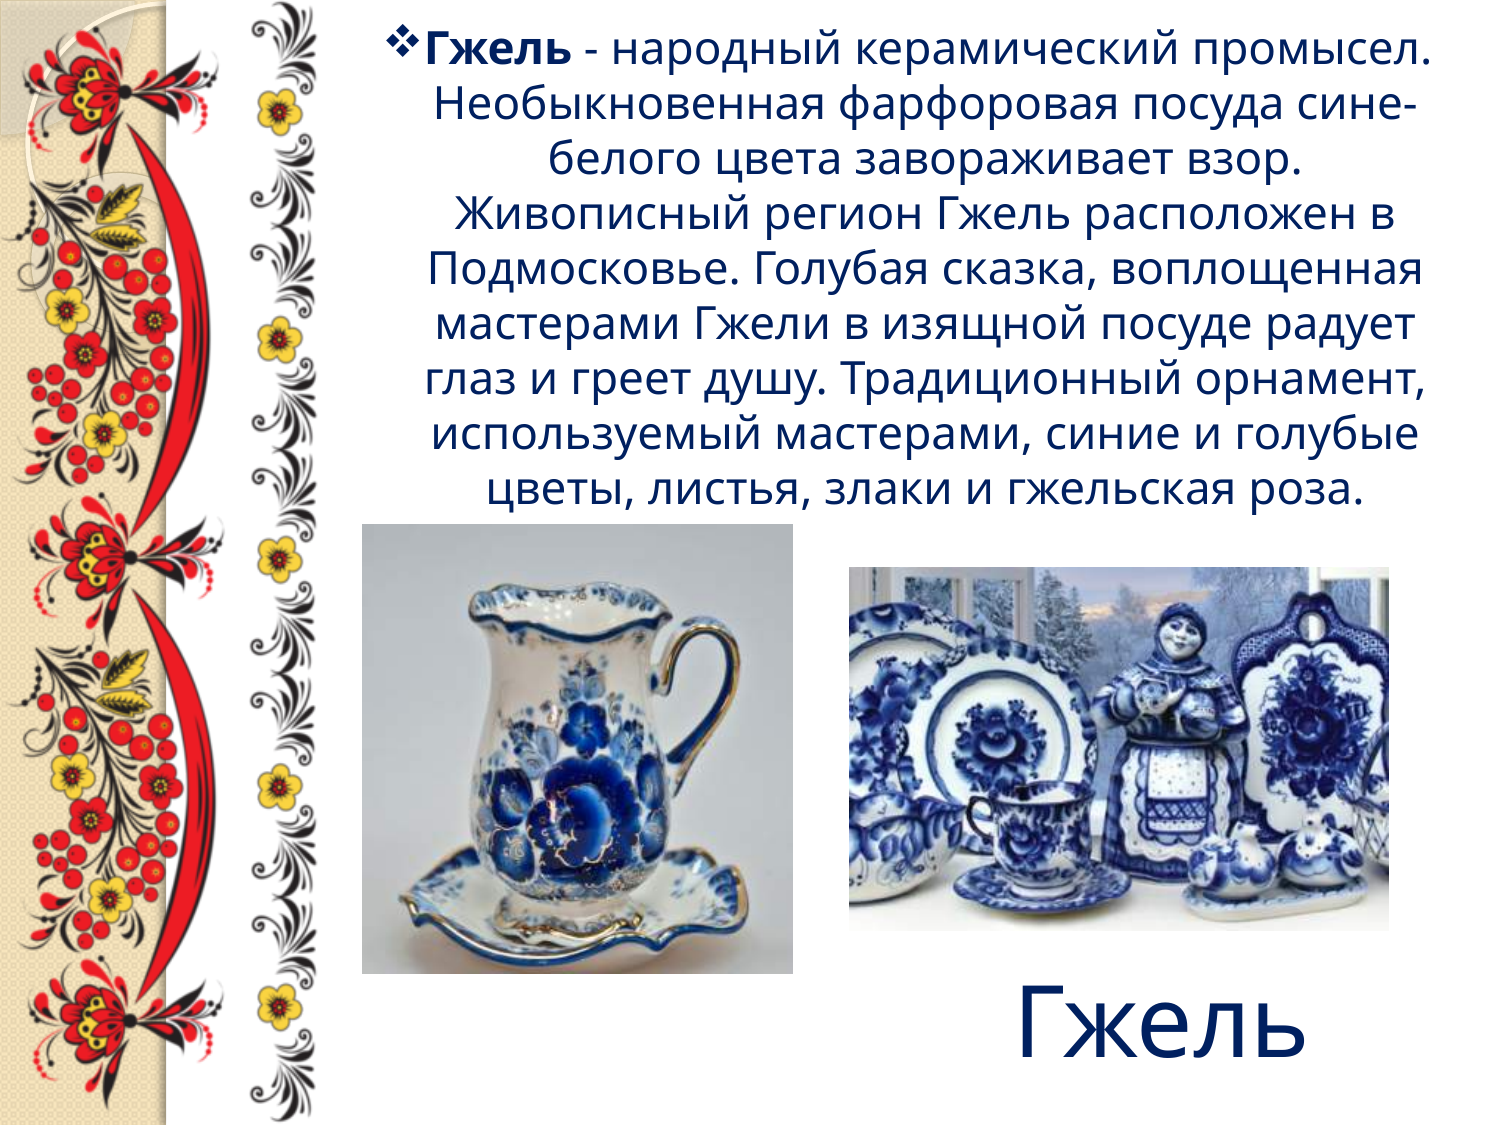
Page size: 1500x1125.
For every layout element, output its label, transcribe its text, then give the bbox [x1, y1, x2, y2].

picture [849, 567, 1389, 931]
picture [362, 524, 793, 974]
title Гжель - народный керамический промысел. Необыкновенная фарфоровая посуда сине-белого цвета завораживает взор. Живописный регион Гжель расположен в Подмосковье. Голубая сказка, воплощенная мастерами Гжели в изящной посуде радует глаз и греет душу. Традиционный орнамент, используемый мастерами, синие и голубые цветы, листья, злаки и гжельская роза. [350, 45, 1466, 488]
list Гжель [412, 950, 1325, 1088]
picture [0, 0, 319, 1125]
